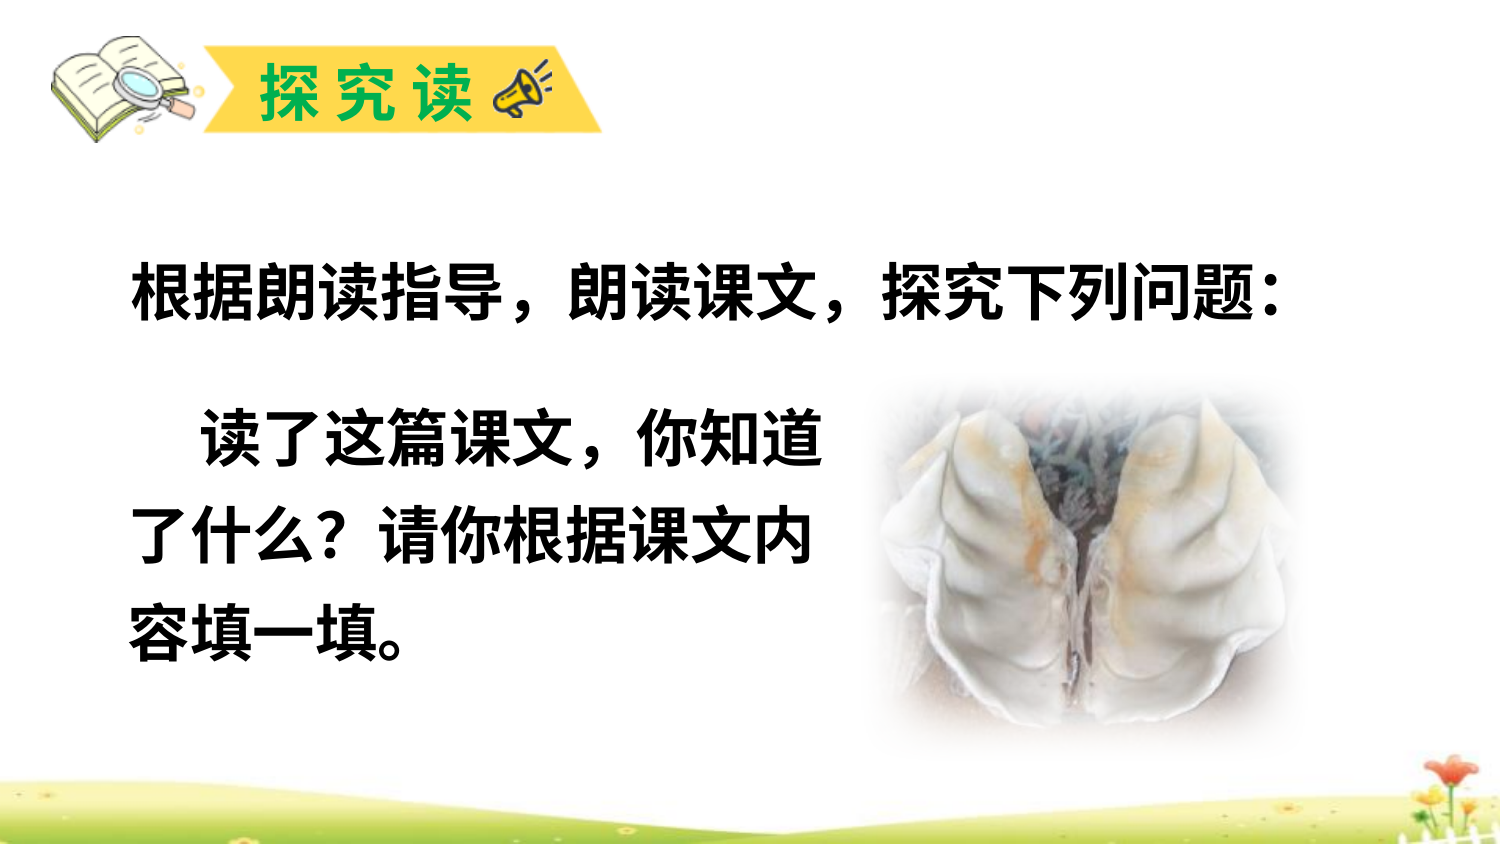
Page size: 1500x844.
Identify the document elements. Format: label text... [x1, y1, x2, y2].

text_box 根据朗读指导，朗读课文，探究下列问题： [119, 247, 1330, 334]
picture [0, 0, 1500, 844]
text_box 读了这篇课文，你知道了什么？请你根据课文内容填一填。 [116, 371, 839, 676]
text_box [50, 36, 614, 143]
